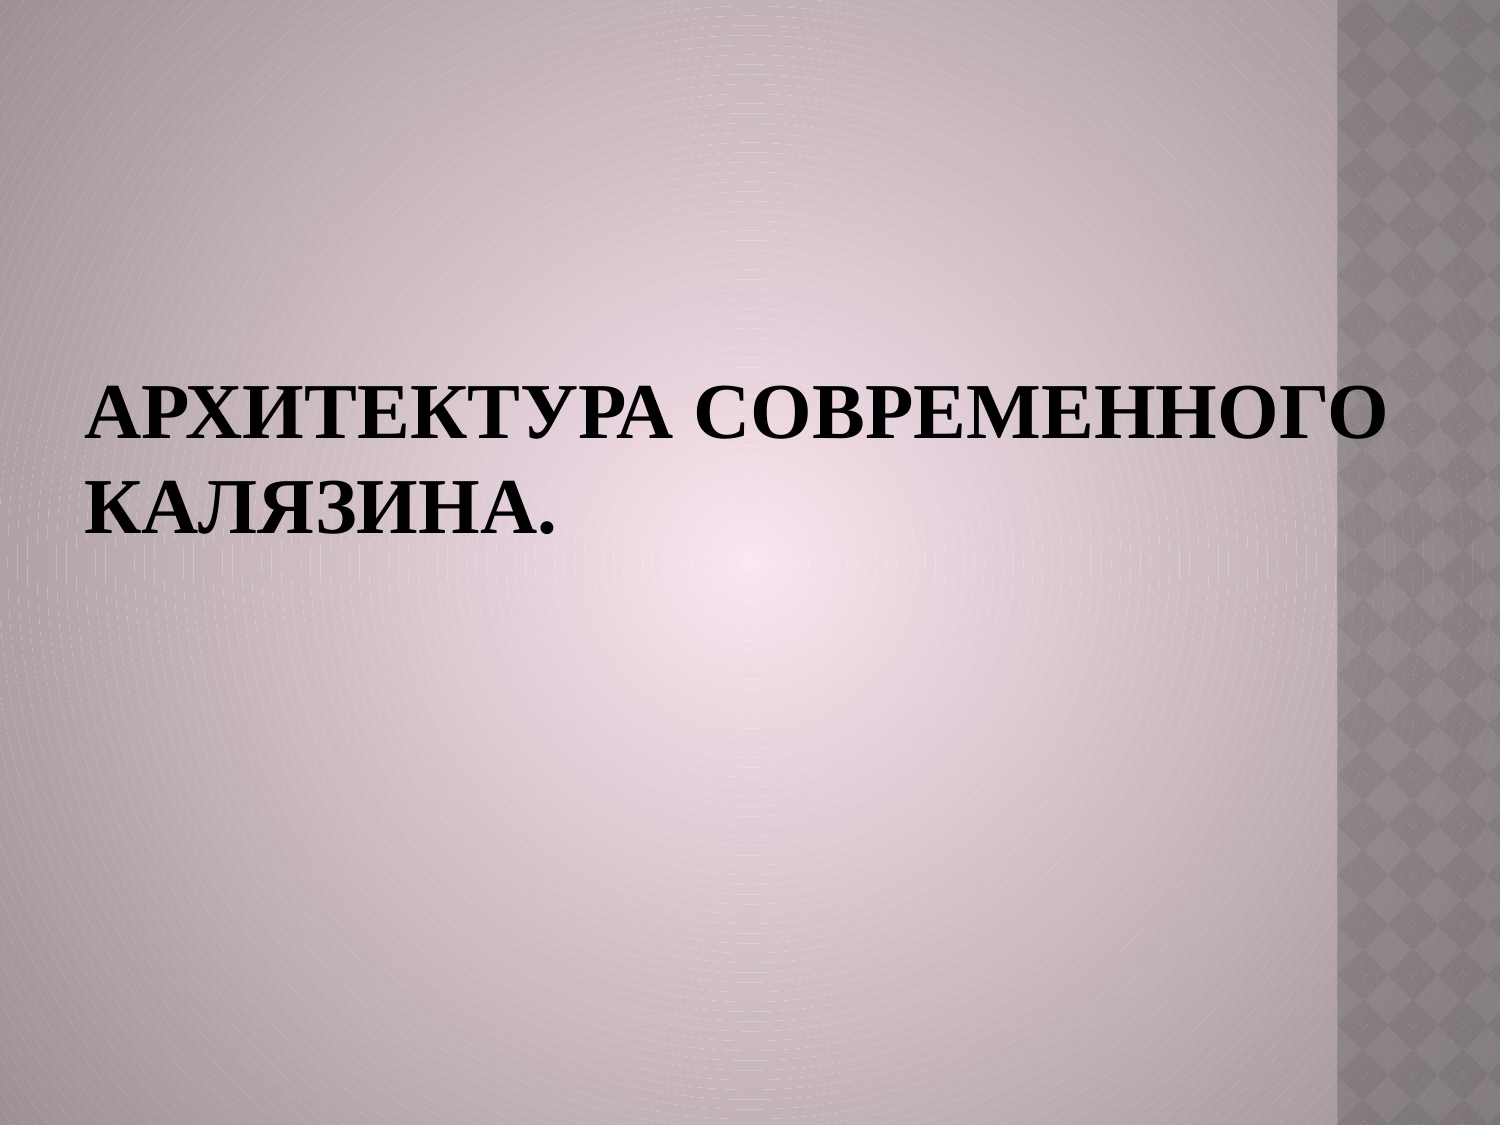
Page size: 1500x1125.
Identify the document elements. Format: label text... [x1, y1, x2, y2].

title Архитектура Современного Калязина. [76, 314, 1427, 550]
